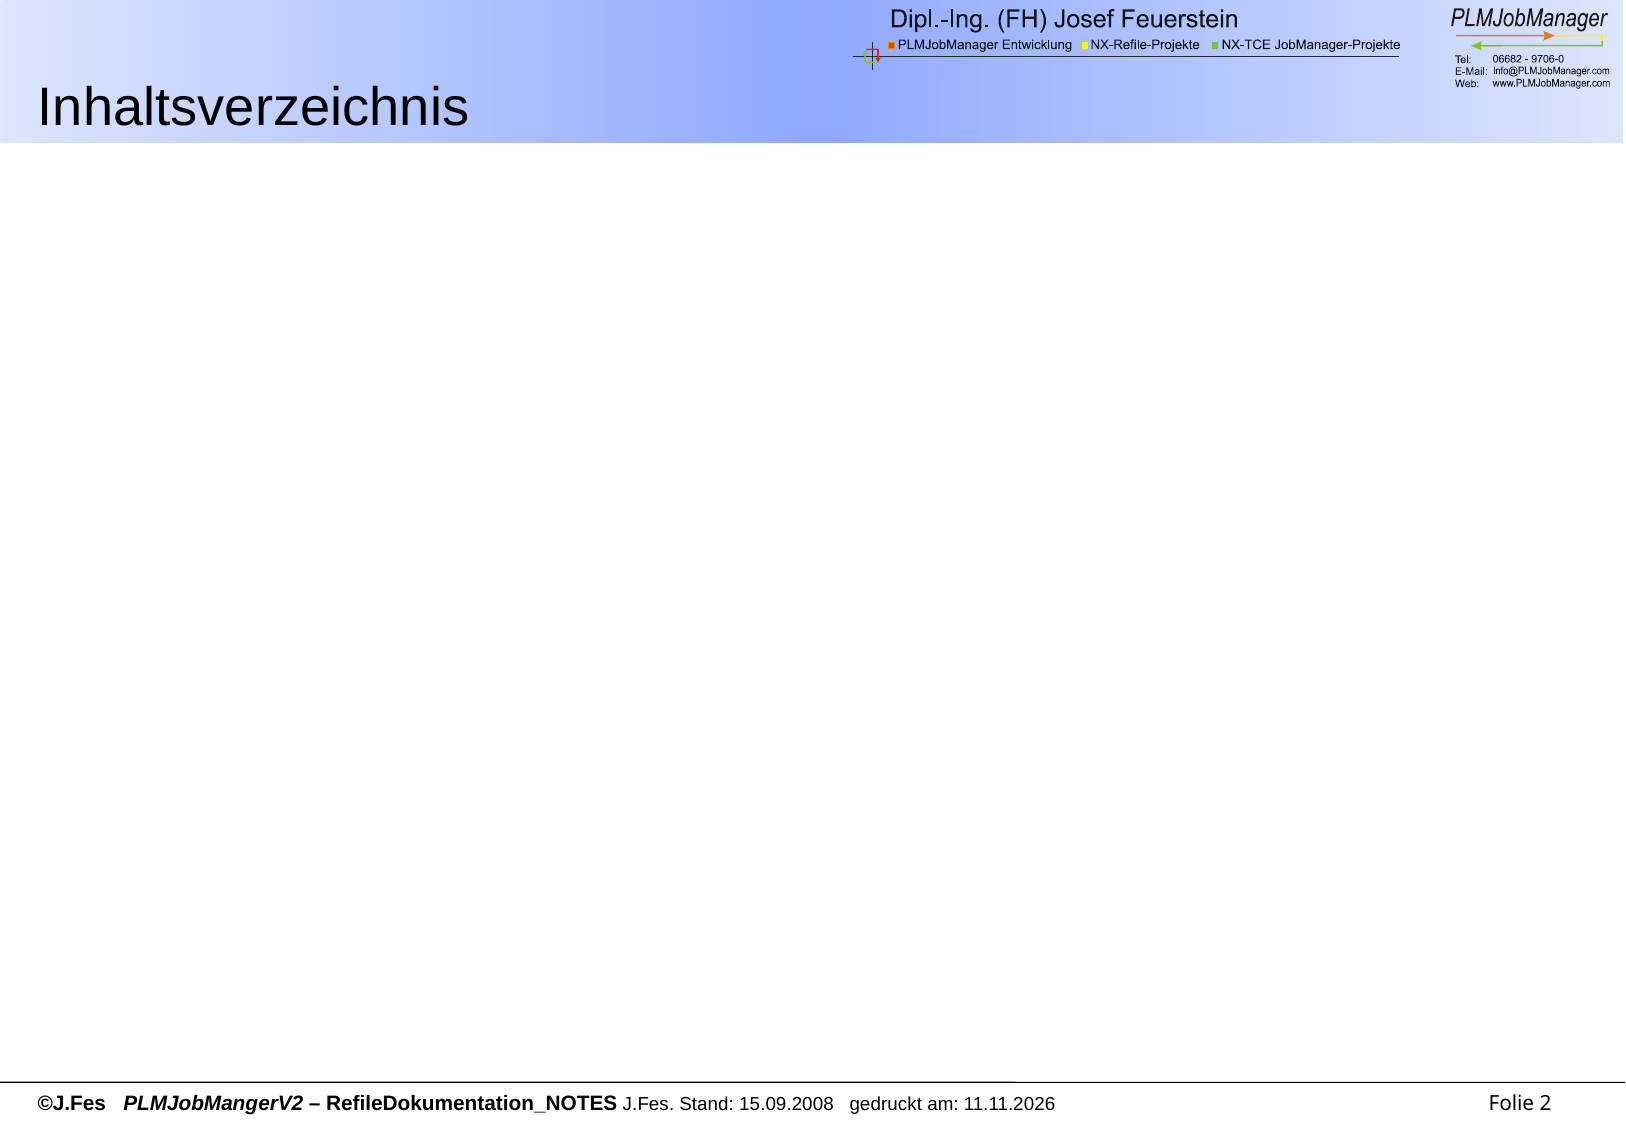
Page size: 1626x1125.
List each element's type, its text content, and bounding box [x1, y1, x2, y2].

title Inhaltsverzeichnis [21, 64, 1439, 143]
slide_number Folie 2 [1228, 1081, 1568, 1125]
